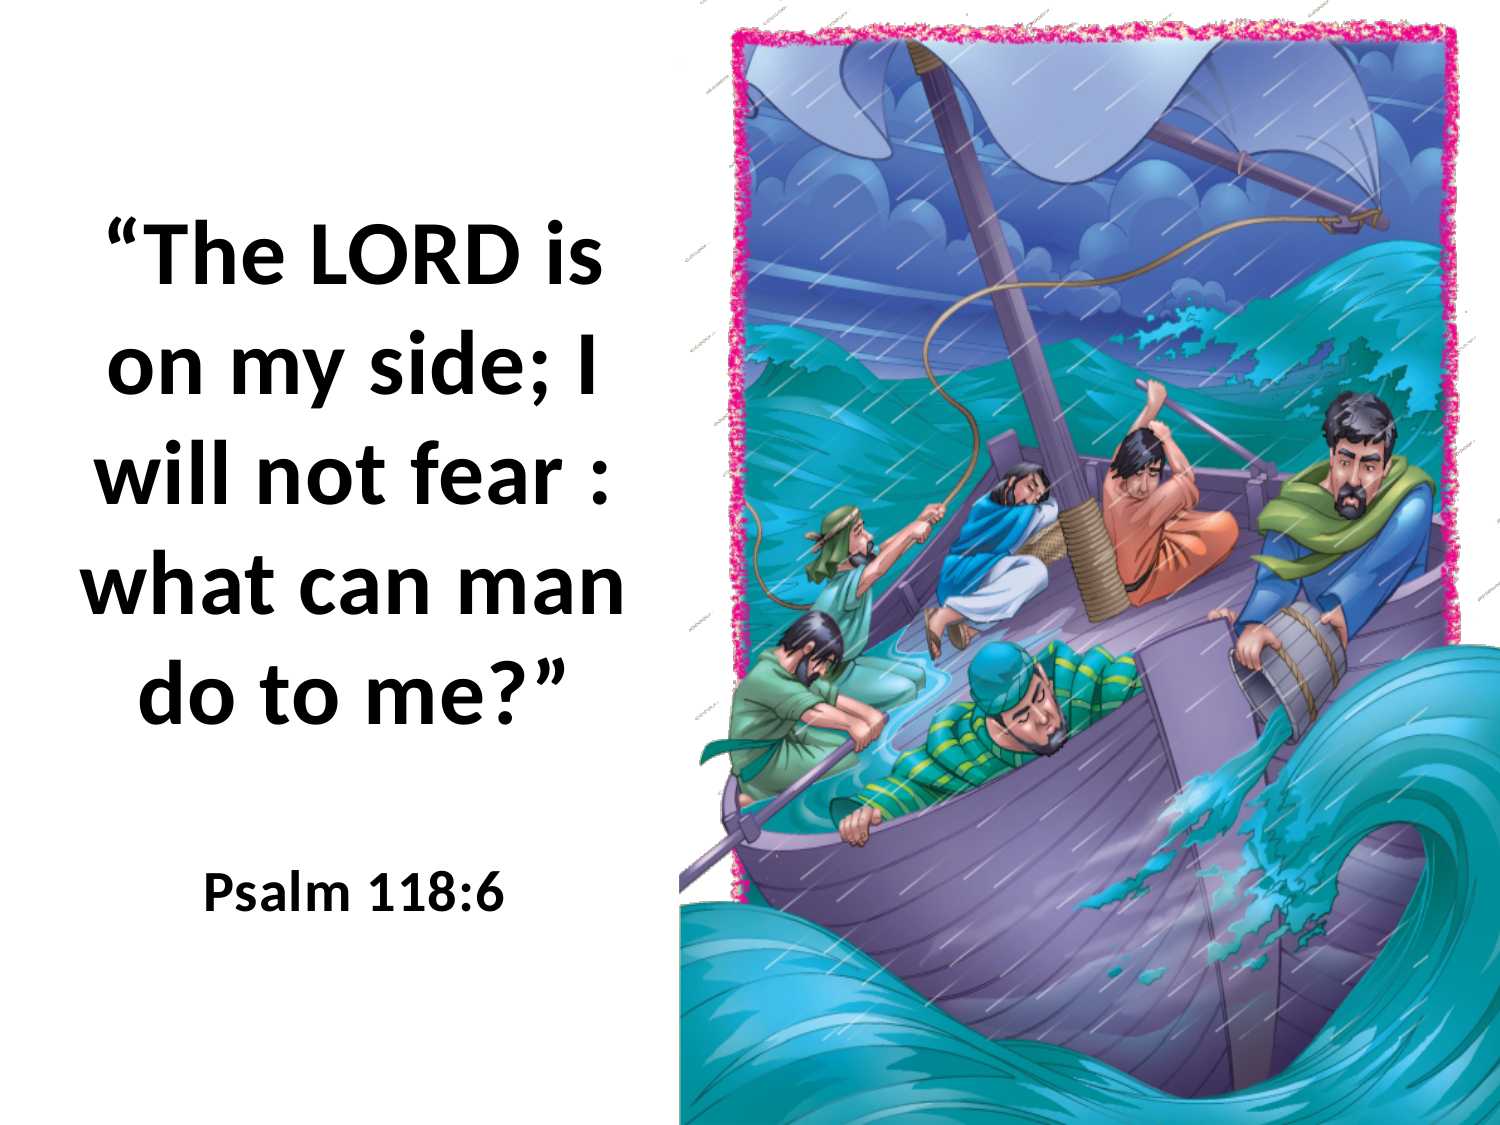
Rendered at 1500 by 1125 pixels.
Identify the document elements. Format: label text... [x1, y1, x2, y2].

picture [678, 0, 1500, 1125]
text_box “The LORD is on my side; I will not fear : what can man do to me?” Psalm 118:6 [29, 185, 673, 931]
